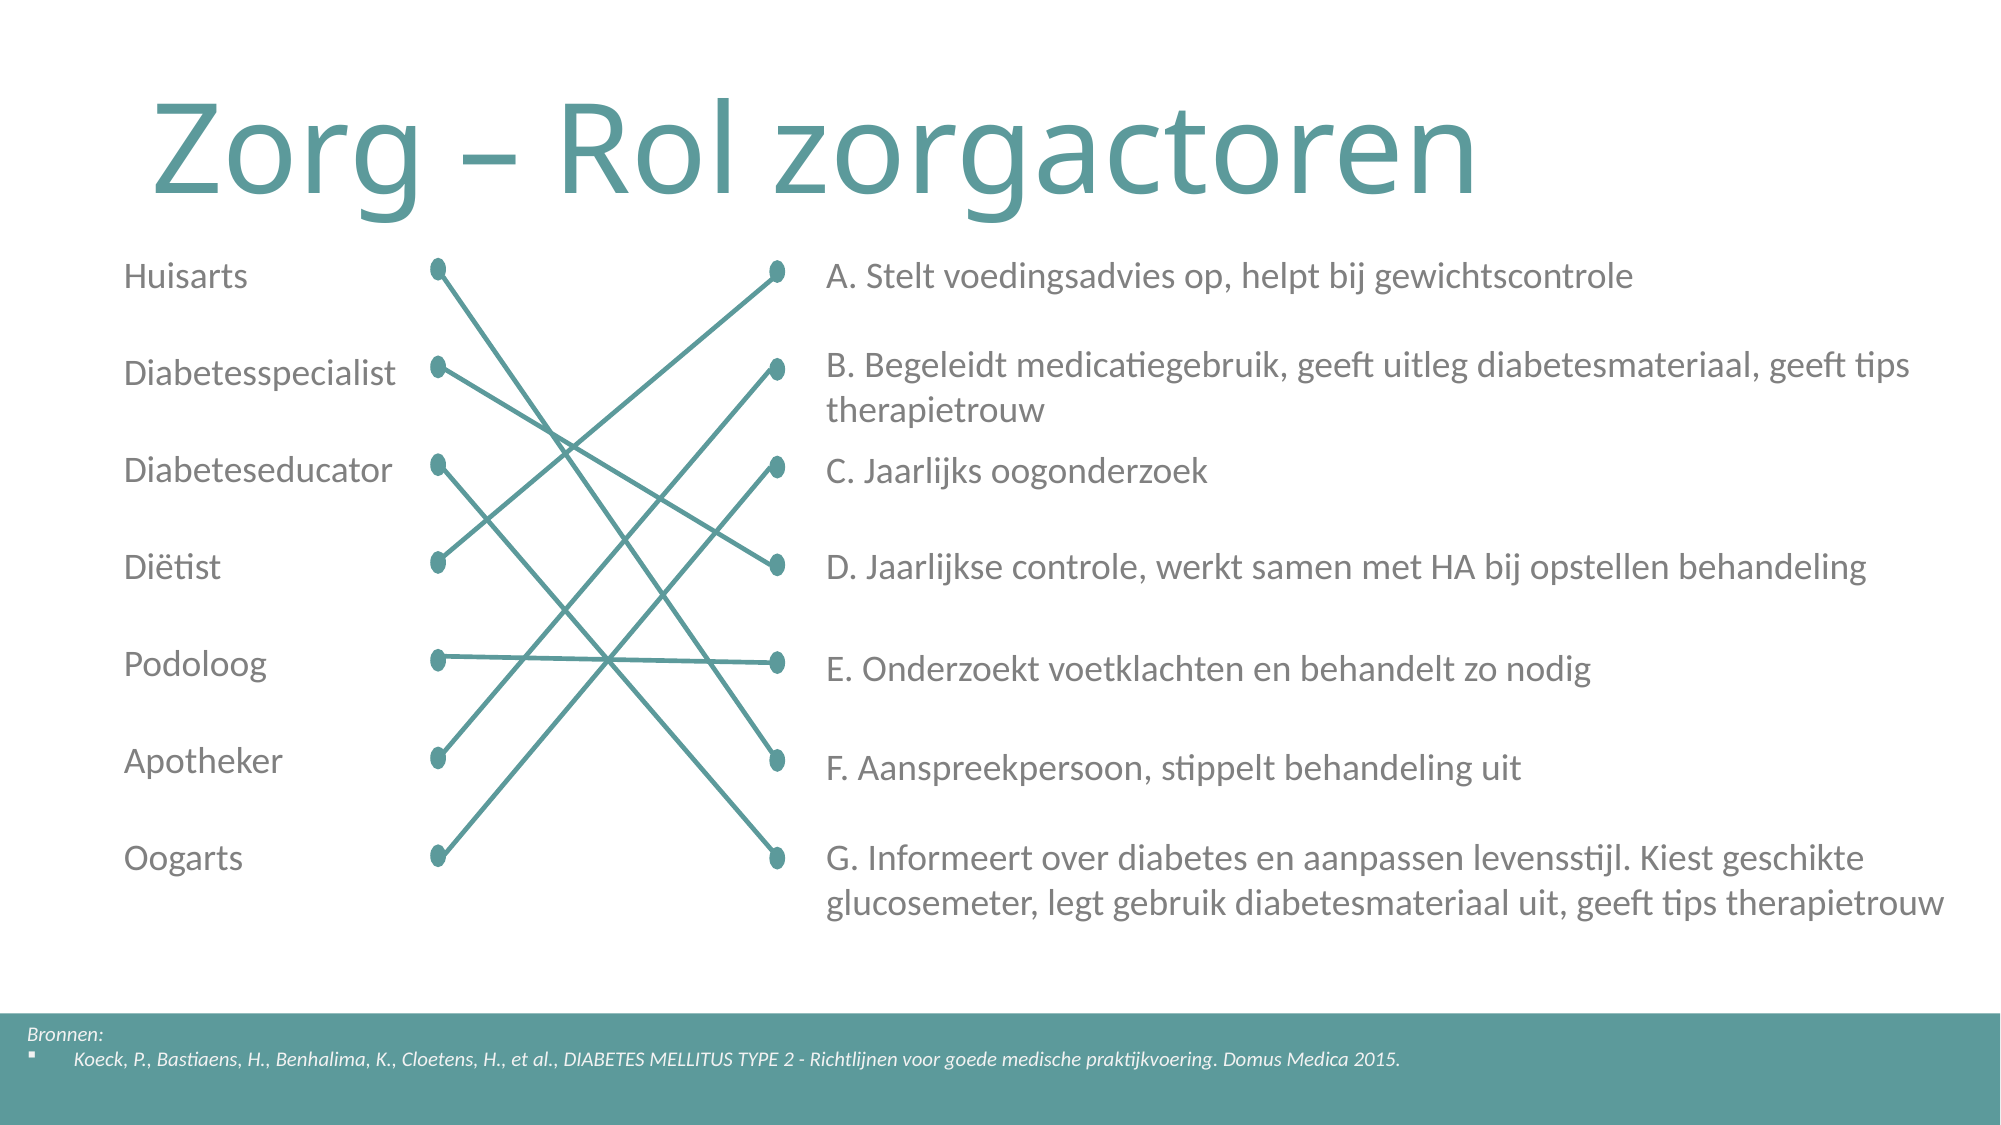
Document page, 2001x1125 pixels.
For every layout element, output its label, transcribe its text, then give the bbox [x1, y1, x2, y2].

text_box [430, 648, 440, 672]
text_box C. Jaarlijks oogonderzoek [811, 438, 1988, 499]
text_box [769, 846, 786, 870]
text_box B. Begeleidt medicatiegebruik, geeft uitleg diabetesmateriaal, geeft tips therapietrouw [811, 333, 1988, 438]
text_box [442, 467, 771, 857]
text_box [430, 453, 437, 476]
text_box [430, 355, 437, 378]
text_box Diëtist [109, 534, 440, 595]
text_box [769, 260, 786, 283]
text_box Apotheker [109, 728, 440, 788]
text_box [773, 357, 786, 381]
text_box Bronnen: Koeck, P., Bastiaens, H., Benhalima, K., Cloetens, H., et al., DIABETES MELLITUS TYPE 2 - Richtlijnen voor goede medische praktijkvoering. Domus Medica 2015. [12, 1012, 2000, 1078]
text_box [437, 278, 773, 562]
text_box E. Onderzoekt voetklachten en behandelt zo nodig [811, 636, 1988, 696]
text_box Oogarts [109, 825, 449, 885]
text_box Huisarts [109, 243, 403, 304]
text_box [430, 746, 440, 770]
text_box Diabetesspecialist [109, 340, 437, 401]
text_box [430, 844, 446, 868]
title Zorg – Rol zorgactoren [136, 22, 1862, 229]
text_box [773, 651, 786, 675]
text_box [773, 553, 786, 577]
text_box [440, 369, 771, 756]
text_box Diabeteseducator [109, 437, 437, 498]
text_box Podoloog [109, 631, 440, 692]
text_box G. Informeert over diabetes en aanpassen levensstijl. Kiest geschikte glucosemeter, legt gebruik diabetesmateriaal uit, geeft tips therapietrouw [811, 825, 1988, 930]
text_box [430, 551, 440, 574]
text_box D. Jaarlijkse controle, werkt samen met HA bij opstellen behandeling [811, 535, 1888, 595]
text_box A. Stelt voedingsadvies op, helpt bij gewichtscontrole [811, 243, 1988, 304]
text_box [773, 748, 786, 772]
text_box [430, 257, 446, 281]
text_box F. Aanspreekpersoon, stippelt behandeling uit [811, 735, 1647, 796]
text_box [773, 455, 786, 479]
